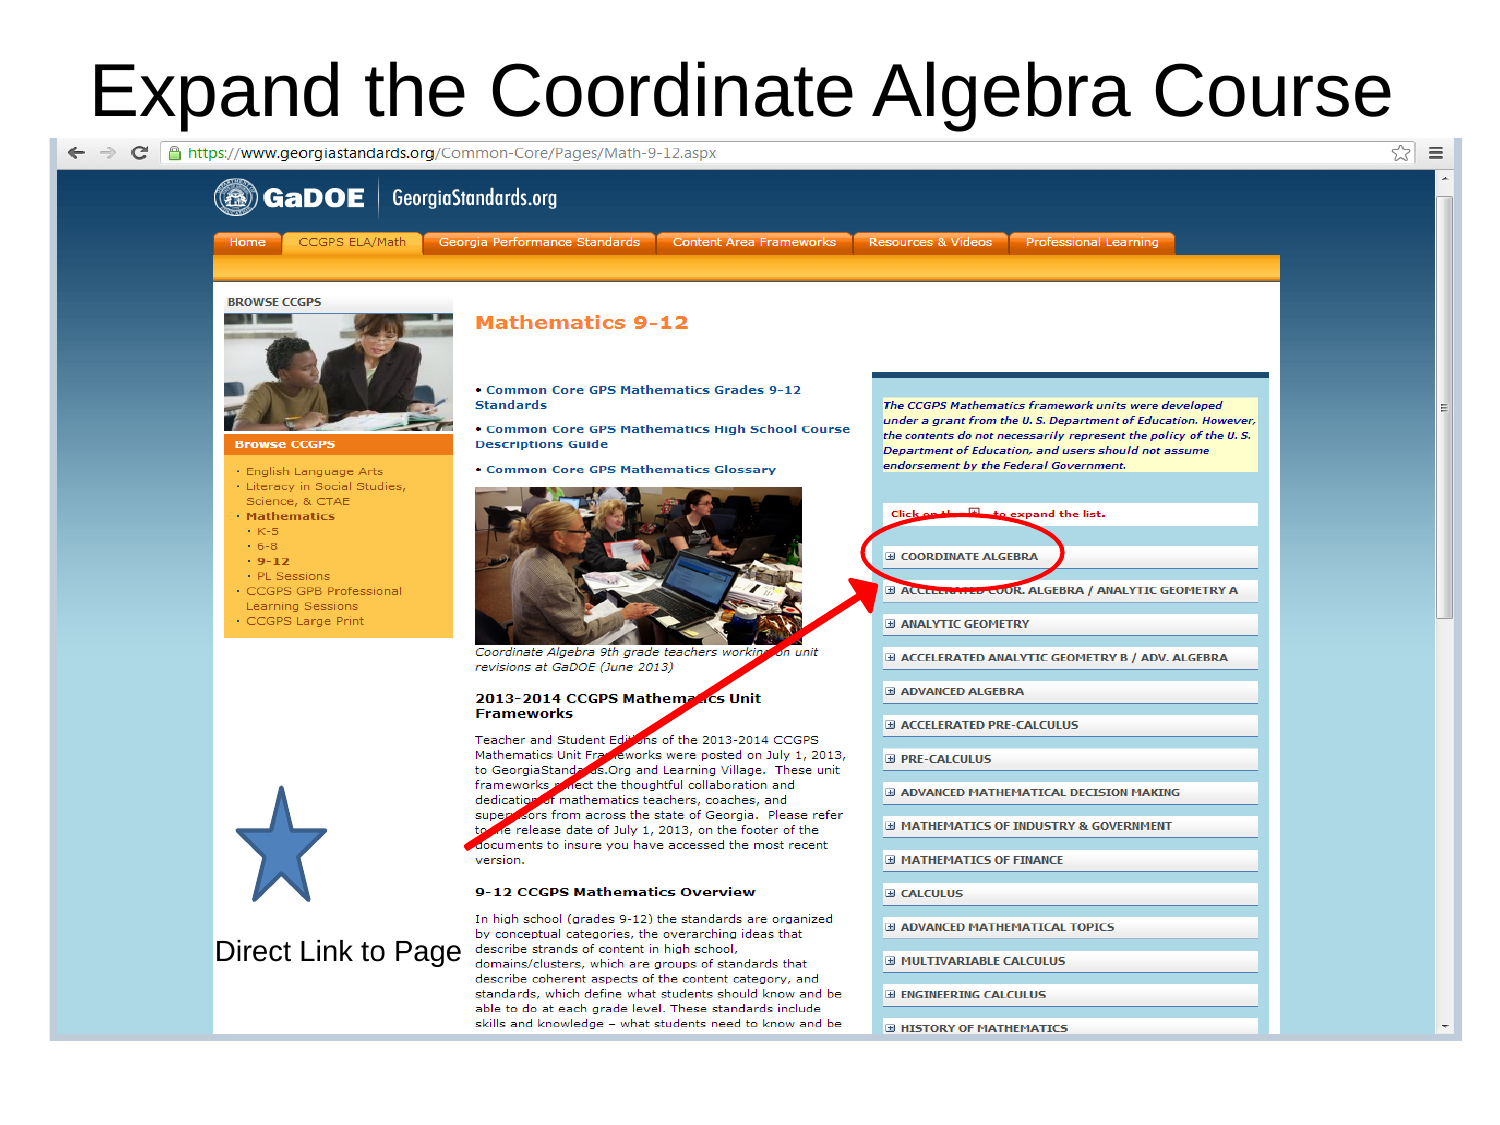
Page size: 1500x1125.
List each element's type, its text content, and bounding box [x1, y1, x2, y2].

picture [49, 138, 1463, 1041]
text_box Expand the Coordinate Algebra Course [74, 34, 1438, 137]
